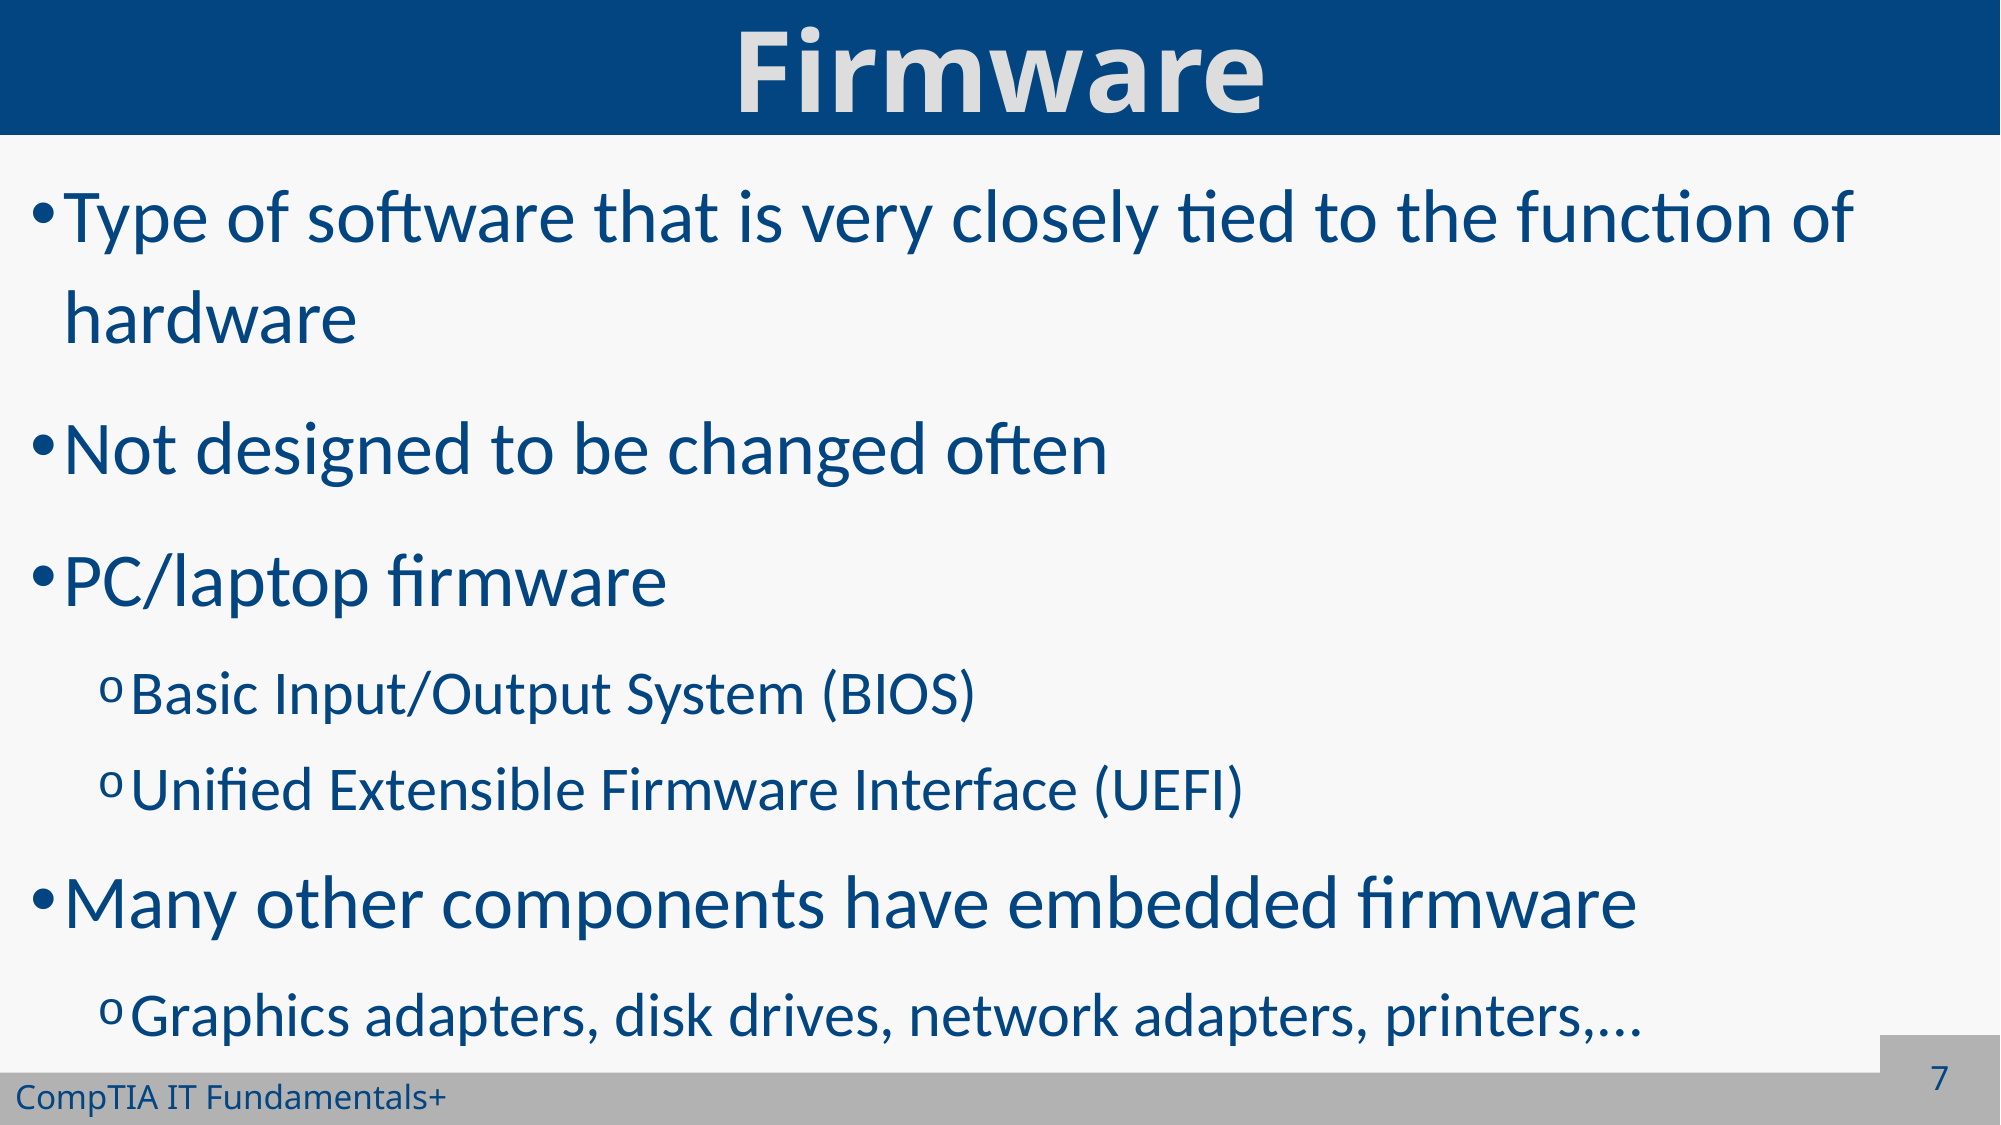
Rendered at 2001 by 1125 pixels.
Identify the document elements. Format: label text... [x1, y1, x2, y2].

footer CompTIA IT Fundamentals+ [0, 1072, 1880, 1125]
slide_number 7 [1880, 1035, 2000, 1125]
title Firmware [0, 0, 2000, 135]
list Type of software that is very closely tied to the function of hardware Not designed to be changed often PC/laptop firmware Basic Input/Output System (BIOS) Unified Extensible Firmware Interface (UEFI) Many other components have embedded firmware Graphics adapters, disk drives, network adapters, printers,... [15, 149, 1980, 1065]
